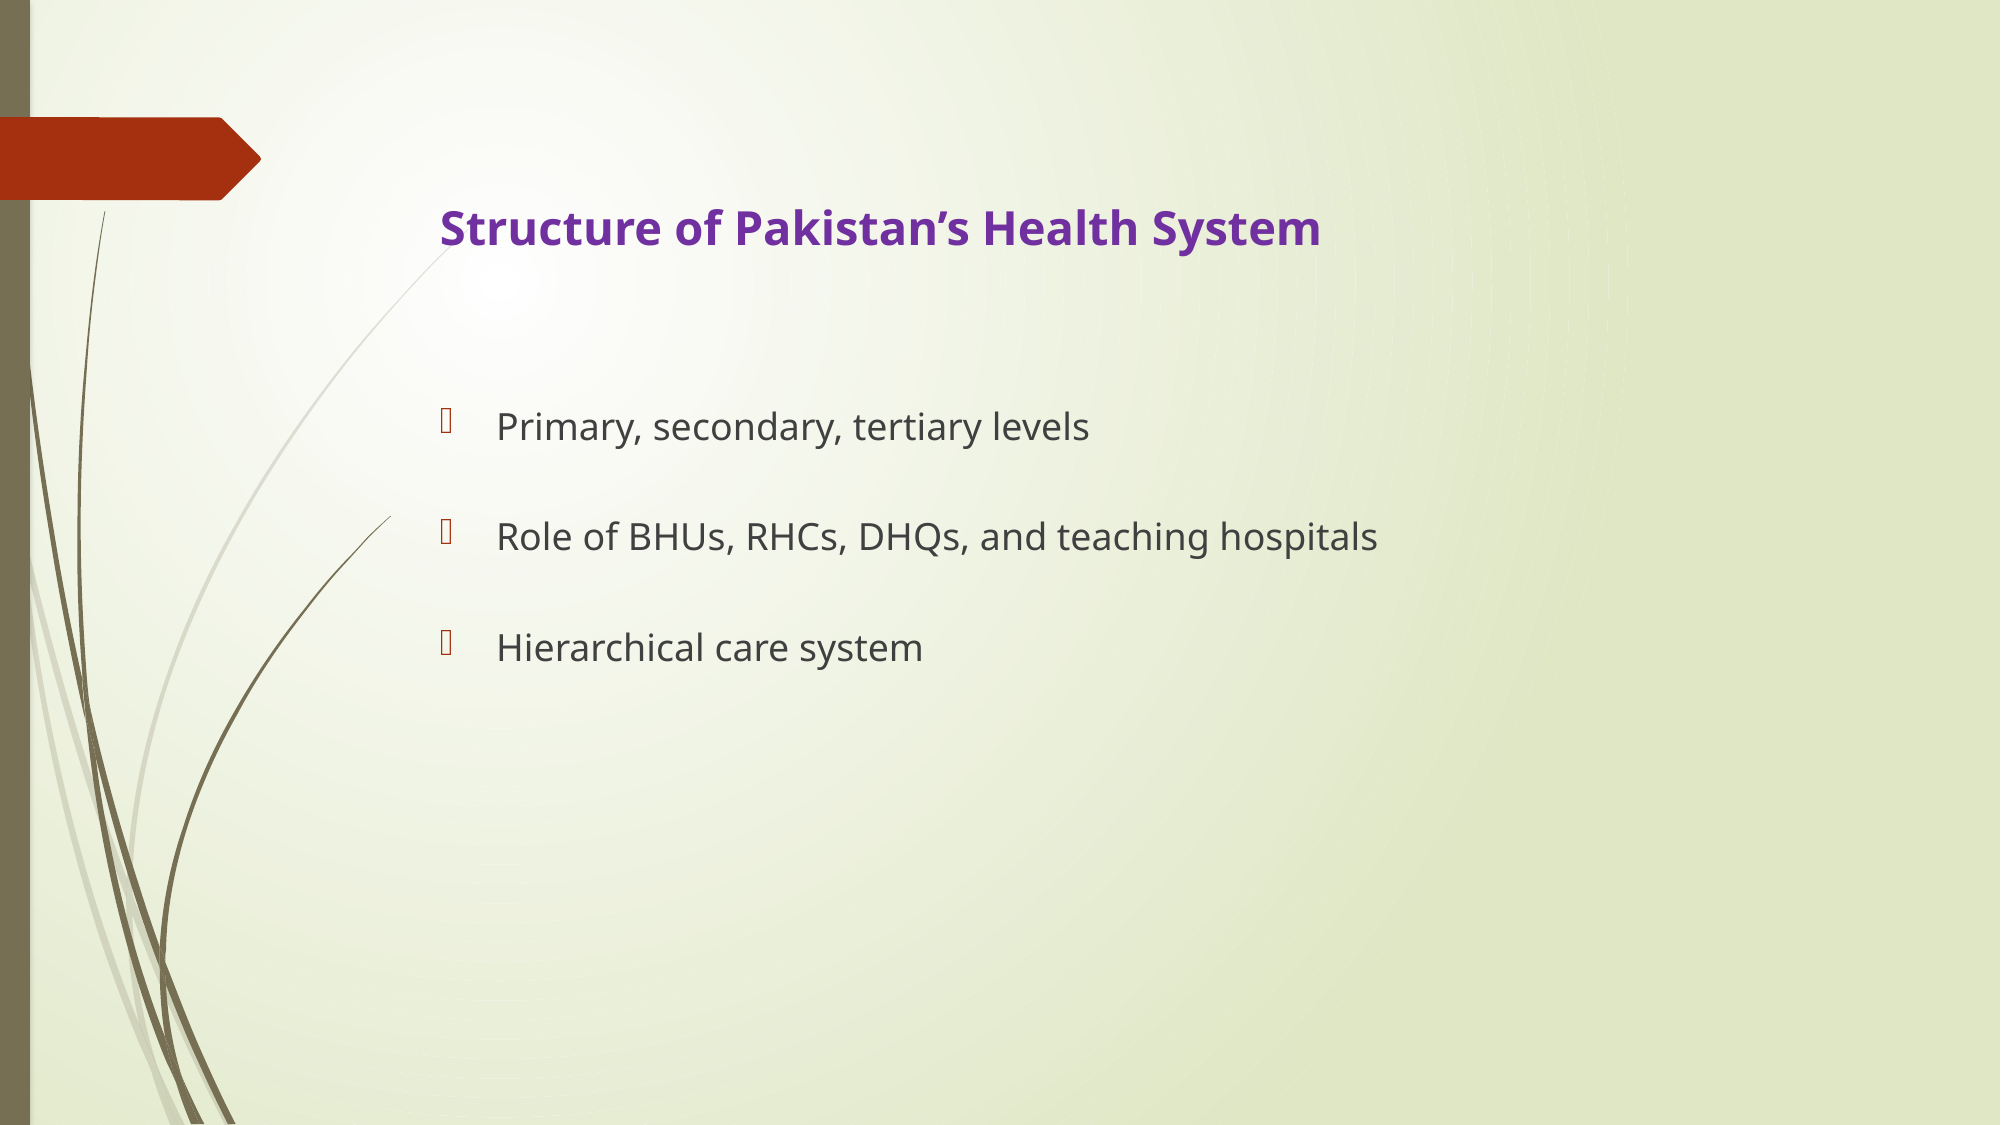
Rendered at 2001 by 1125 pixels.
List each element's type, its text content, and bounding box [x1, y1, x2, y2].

title Structure of Pakistan’s Health System [424, 191, 1379, 277]
list Primary, secondary, tertiary levels Role of BHUs, RHCs, DHQs, and teaching hospitals Hierarchical care system [424, 350, 1888, 970]
